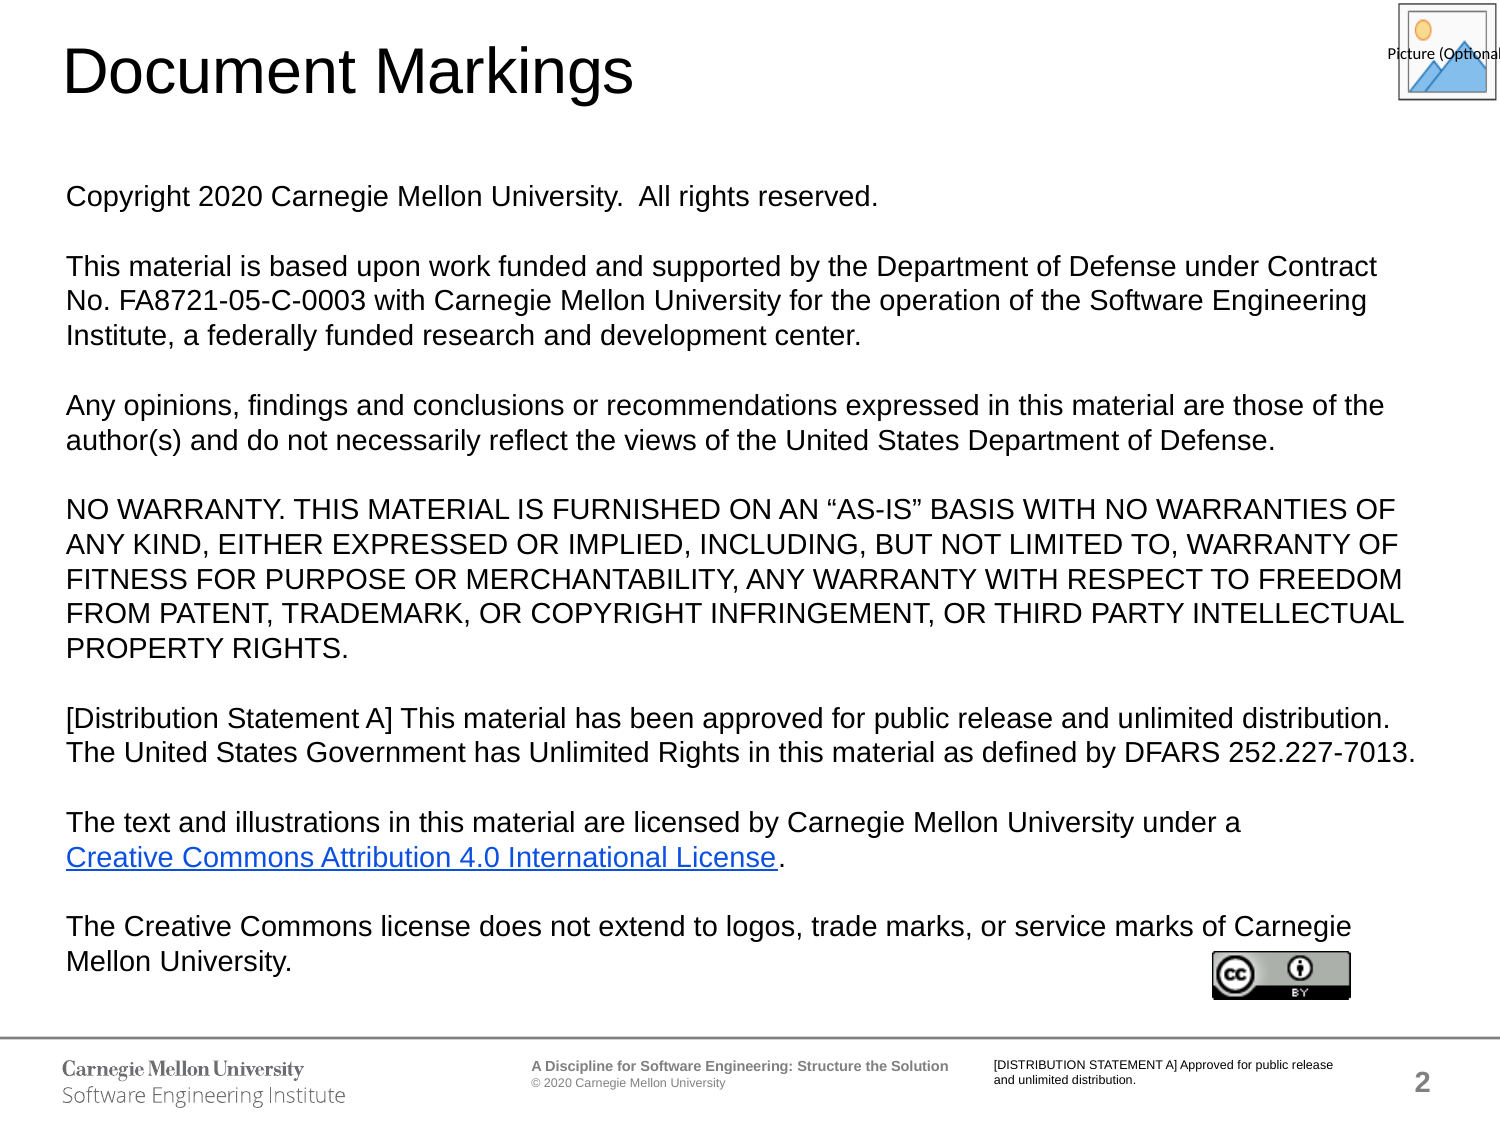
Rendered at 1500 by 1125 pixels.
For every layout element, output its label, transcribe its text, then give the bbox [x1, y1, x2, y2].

list Copyright 2020 Carnegie Mellon University. All rights reserved. This material is based upon work funded and supported by the Department of Defense under Contract No. FA8721-05-C-0003 with Carnegie Mellon University for the operation of the Software Engineering Institute, a federally funded research and development center. Any opinions, findings and conclusions or recommendations expressed in this material are those of the author(s) and do not necessarily reflect the views of the United States Department of Defense. NO WARRANTY. THIS MATERIAL IS FURNISHED ON AN “AS-IS” BASIS WITH NO WARRANTIES OF ANY KIND, EITHER EXPRESSED OR IMPLIED, INCLUDING, BUT NOT LIMITED TO, WARRANTY OF FITNESS FOR PURPOSE OR MERCHANTABILITY, ANY WARRANTY WITH RESPECT TO FREEDOM FROM PATENT, TRADEMARK, OR COPYRIGHT INFRINGEMENT, OR THIRD PARTY INTELLECTUAL PROPERTY RIGHTS. [Distribution Statement A] This material has been approved for public release and unlimited distribution. The United States Government has Unlimited Rights in this material as defined by DFARS 252.227-7013. The text and illustrations in this material are licensed by Carnegie Mellon University under a Creative Commons Attribution 4.0 International License. The Creative Commons license does not extend to logos, trade marks, or service marks of Carnegie Mellon University. [65, 177, 1431, 1000]
picture [1394, 0, 1500, 105]
text_box [0, 0, 1394, 91]
title Document Markings [62, 91, 1338, 182]
picture [1212, 951, 1351, 1000]
